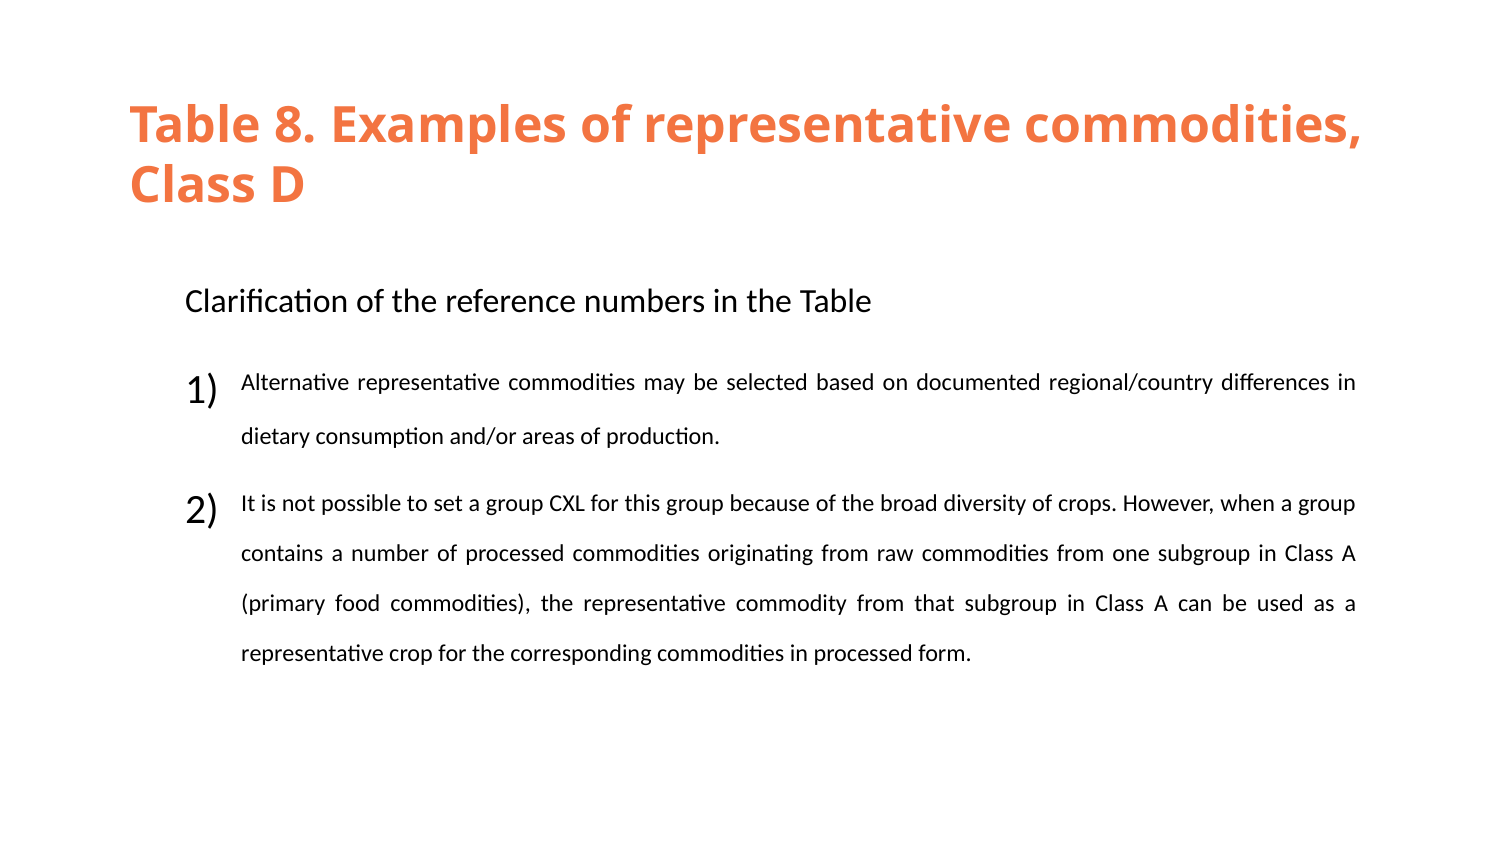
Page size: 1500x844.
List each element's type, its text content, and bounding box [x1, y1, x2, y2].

text_box Table 8. Examples of representative commodities, Class D [129, 92, 1500, 273]
text_box Clarification of the reference numbers in the Table Alternative representative commodities may be selected based on documented regional/country differences in dietary consumption and/or areas of production. It is not possible to set a group CXL for this group because of the broad diversity of crops. However, when a group contains a number of processed commodities originating from raw commodities from one subgroup in Class A (primary food commodities), the representative commodity from that subgroup in Class A can be used as a representative crop for the corresponding commodities in processed form. [170, 259, 1373, 690]
